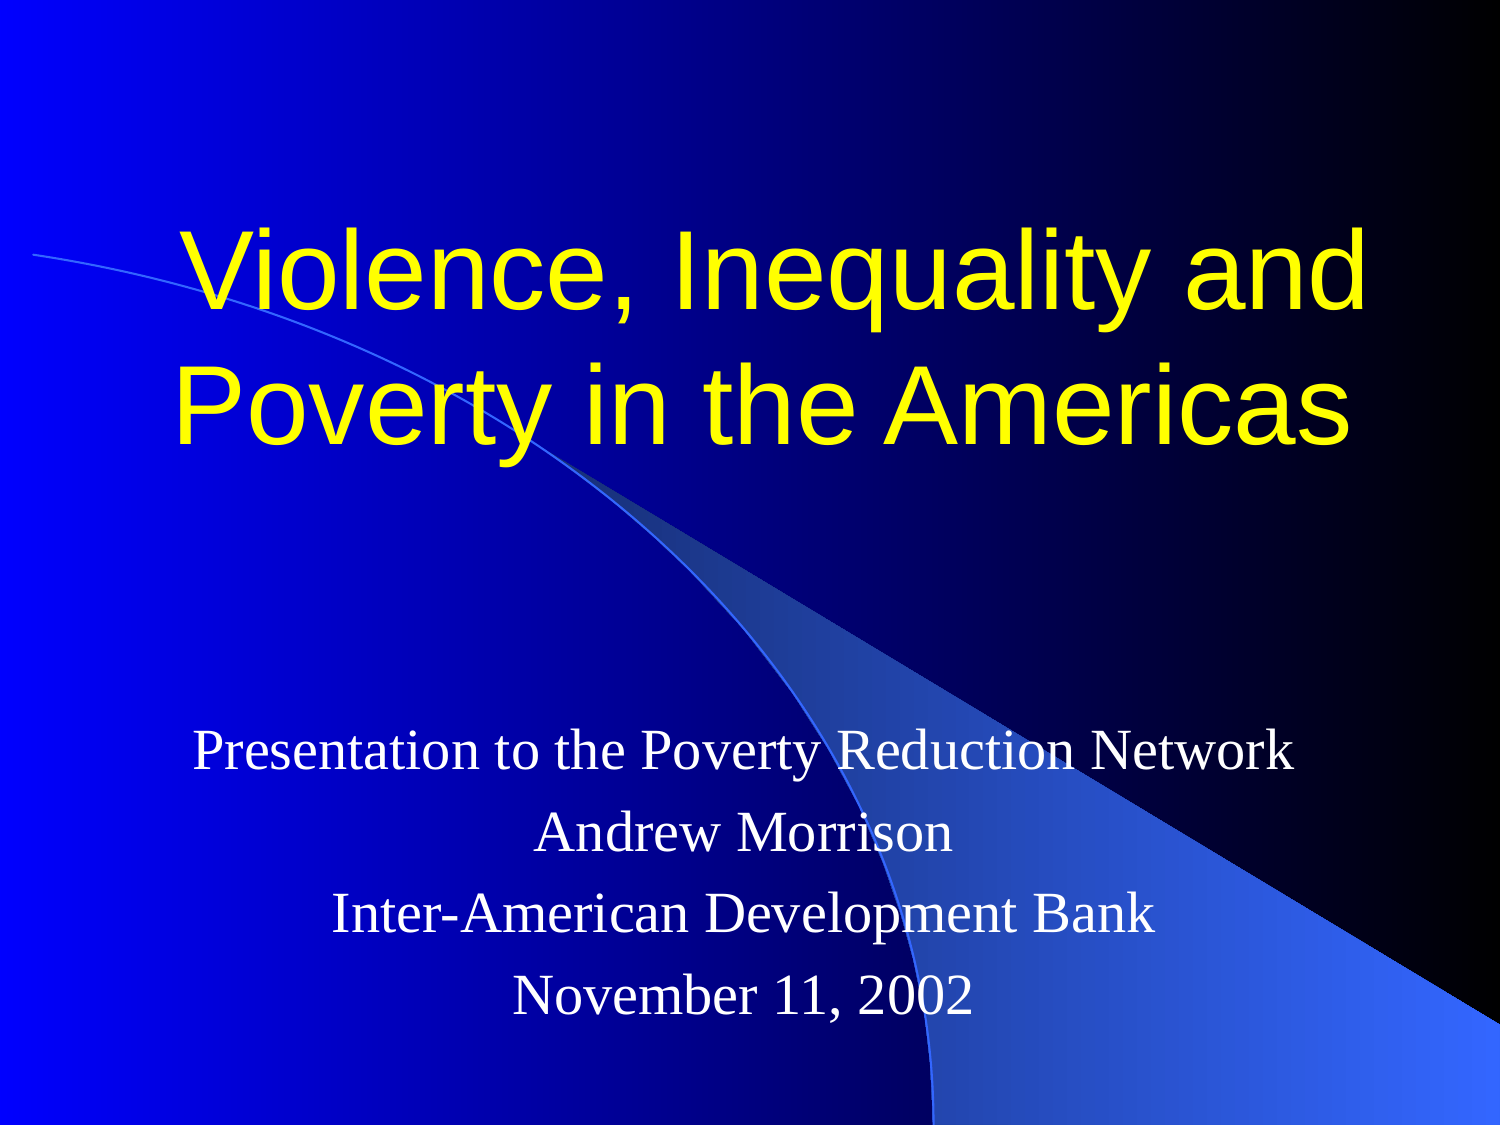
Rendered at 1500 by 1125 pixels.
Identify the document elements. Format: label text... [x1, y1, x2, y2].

subtitle Presentation to the Poverty Reduction Network Andrew Morrison Inter-American Development Bank November 11, 2002 [49, 724, 1438, 1013]
title Violence, Inequality and Poverty in the Americas [137, 137, 1413, 476]
